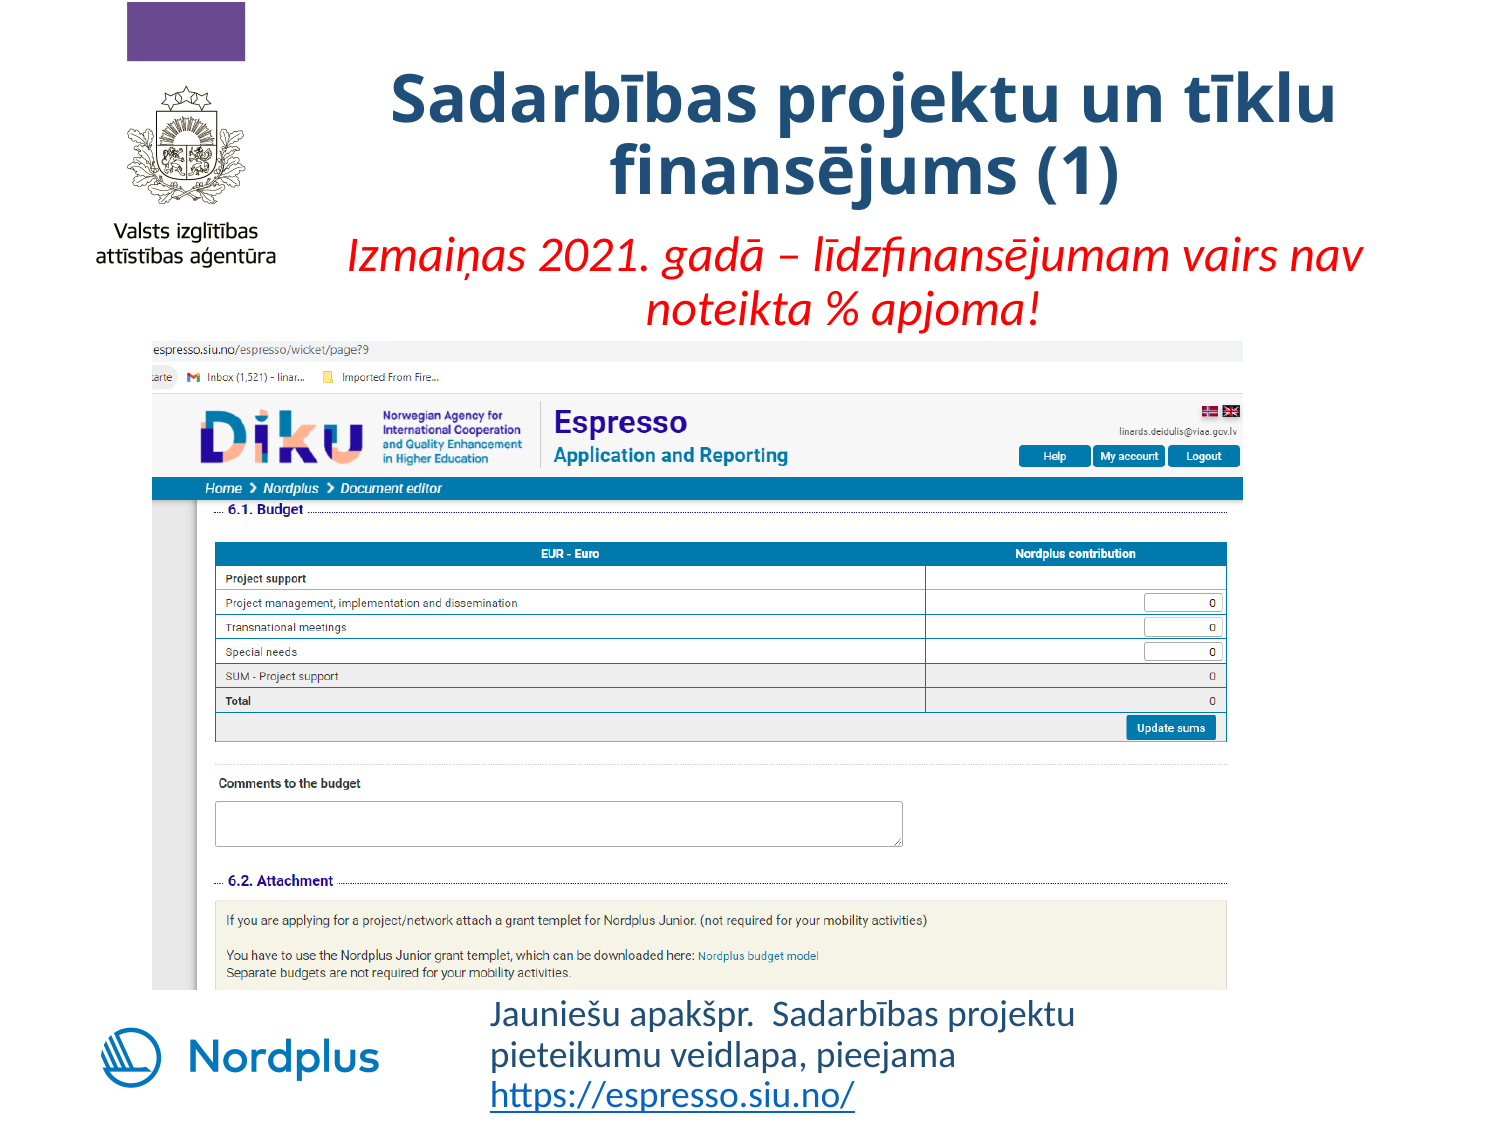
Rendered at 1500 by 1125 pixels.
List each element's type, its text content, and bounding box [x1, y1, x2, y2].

text_box Jauniešu apakšpr. Sadarbības projektu pieteikumu veidlapa, pieejama https://espresso.siu.no/ [475, 990, 1096, 1124]
title Sadarbības projektu un tīklu finansējums (1) [333, 59, 1397, 215]
picture [0, 0, 1500, 1125]
text_box Izmaiņas 2021. gadā – līdzfinansējumam vairs nav noteikta % apjoma! [284, 220, 1415, 344]
